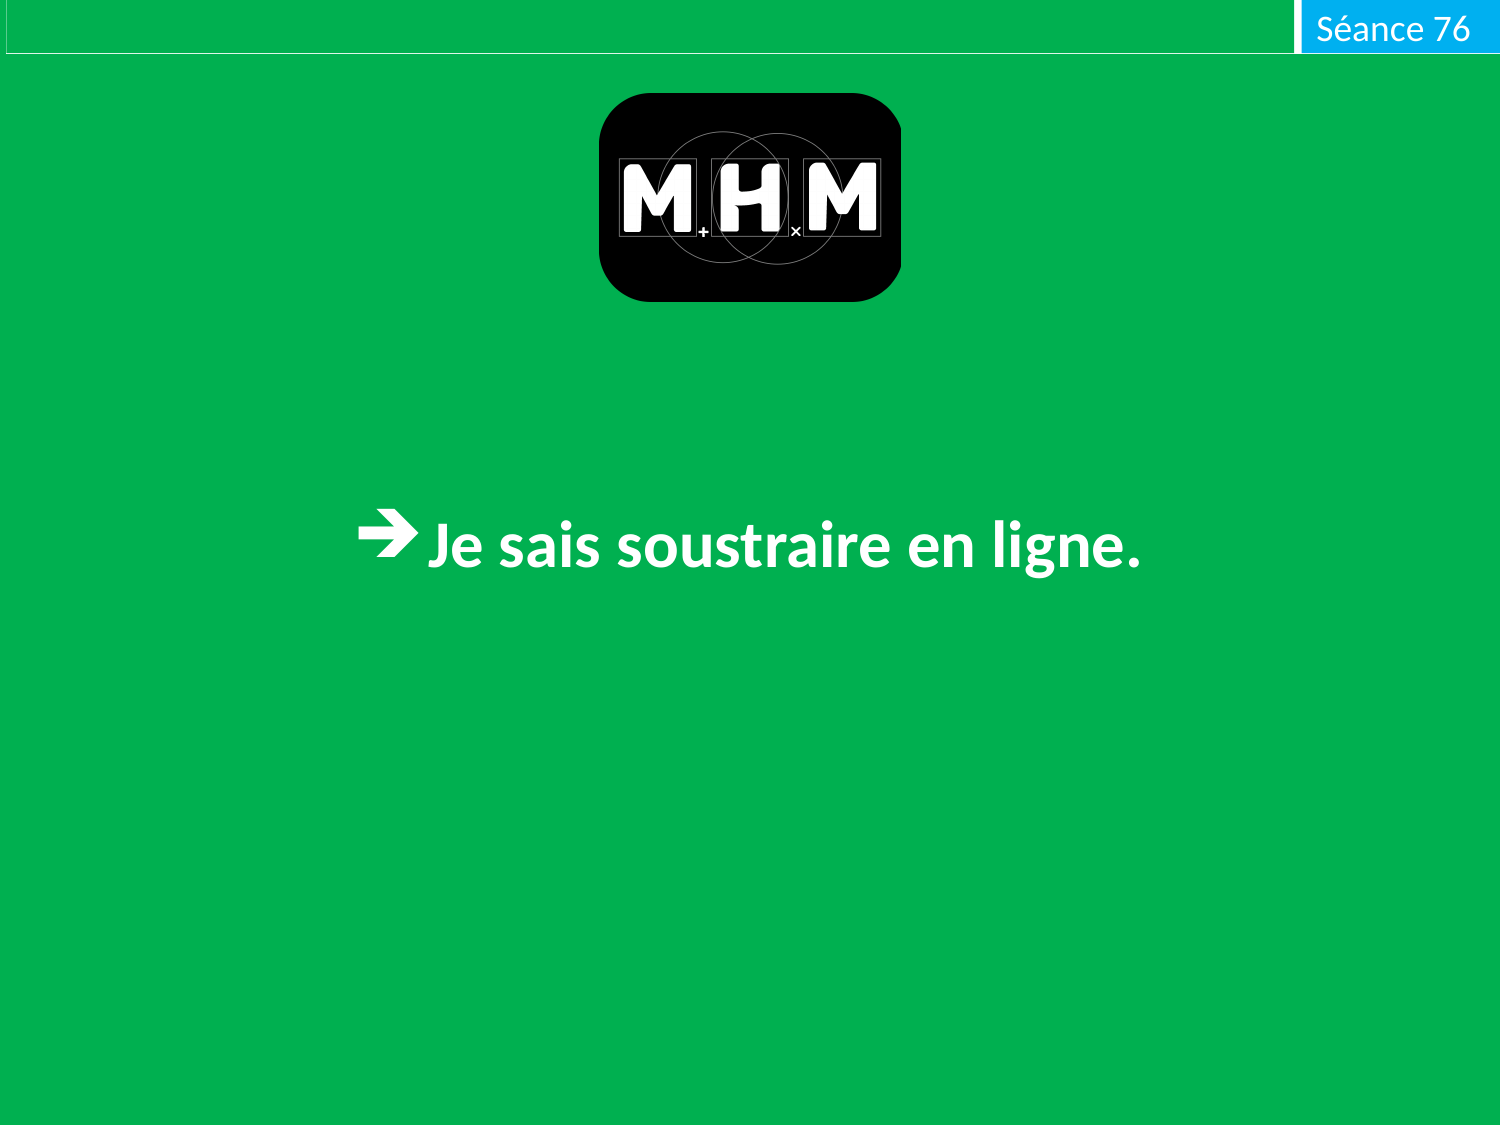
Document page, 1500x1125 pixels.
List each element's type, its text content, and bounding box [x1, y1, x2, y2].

text_box [0, 53, 1500, 1125]
text_box Je sais soustraire en ligne. [338, 493, 1162, 589]
picture [599, 93, 901, 302]
